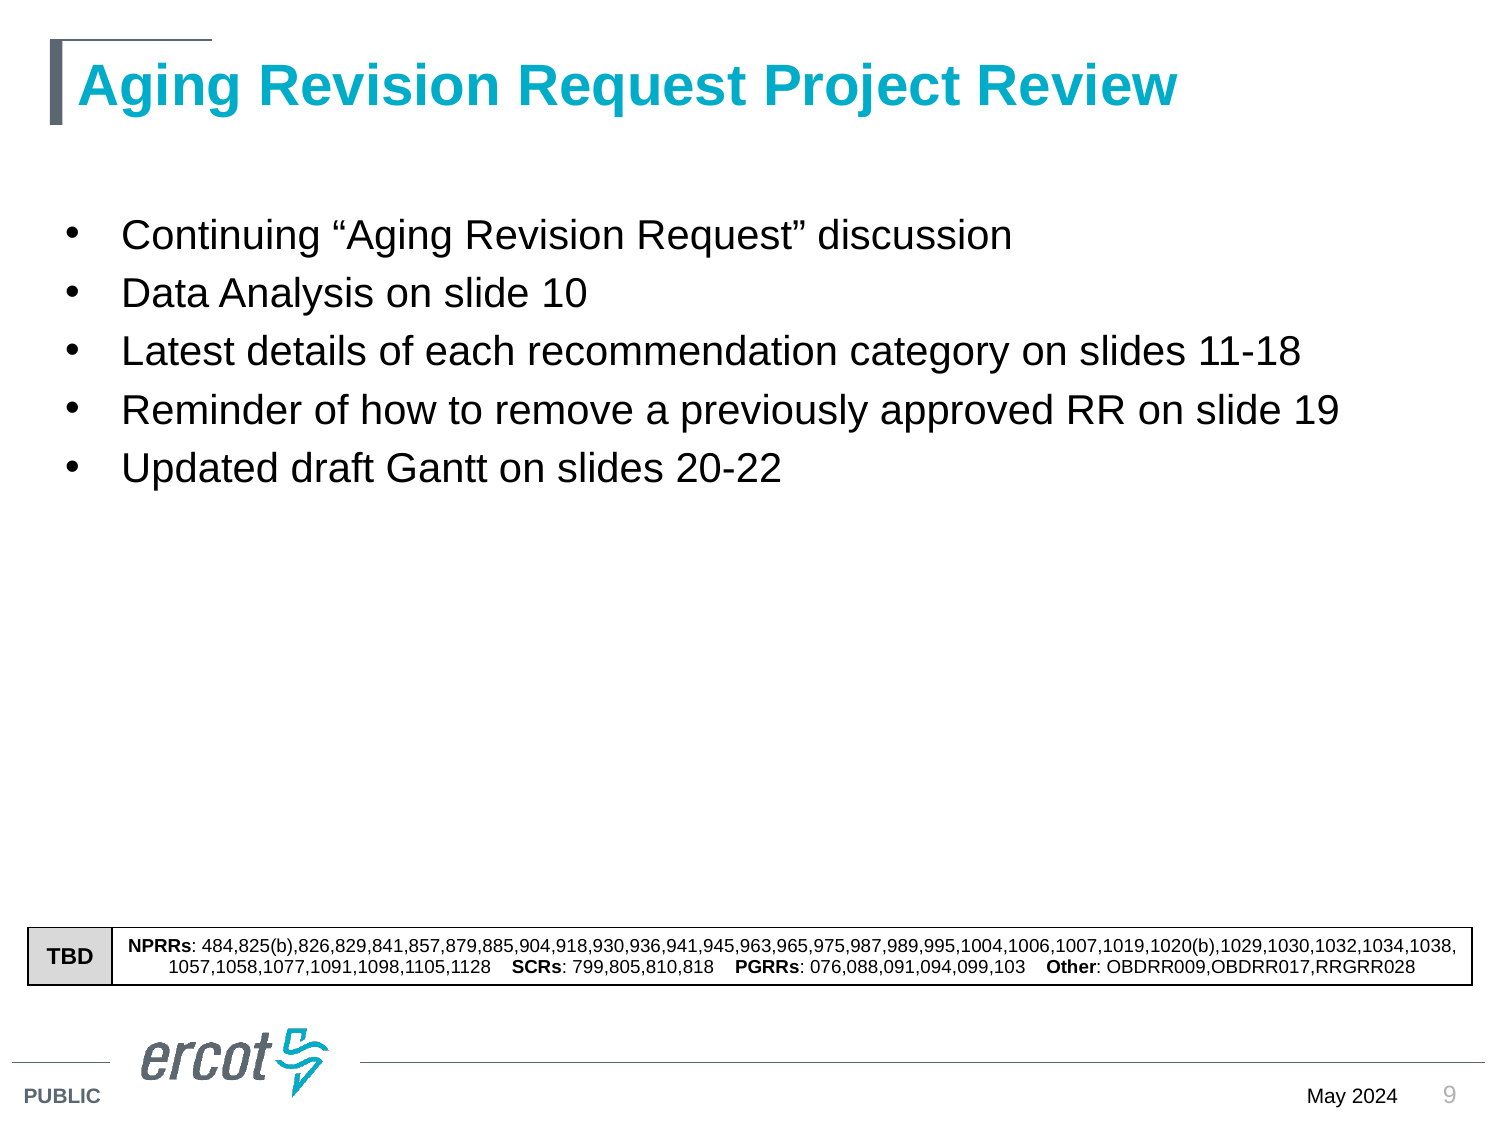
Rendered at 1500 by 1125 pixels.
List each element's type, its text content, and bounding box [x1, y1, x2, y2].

table_header NPRRs: 484,825(b),826,829,841,857,879,885,904,918,930,936,941,945,963,965,975,987,989,995,1004,1006,1007,1019,1020(b),1029,1030,1032,1034,1038, 1057,1058,1077,1091,1098,1105,1128 SCRs: 799,805,810,818 PGRRs: 076,088,091,094,099,103 Other: OBDRR009,OBDRR017,RRGRR028 [113, 928, 1471, 984]
list Continuing “Aging Revision Request” discussion Data Analysis on slide 10 Latest details of each recommendation category on slides 11-18 Reminder of how to remove a previously approved RR on slide 19 Updated draft Gantt on slides 20-22 [50, 200, 1450, 923]
title Aging Revision Request Project Review [62, 39, 1263, 125]
table_header TBD [29, 928, 111, 984]
picture [137, 1024, 332, 1100]
slide_number 9 [1412, 1076, 1488, 1112]
